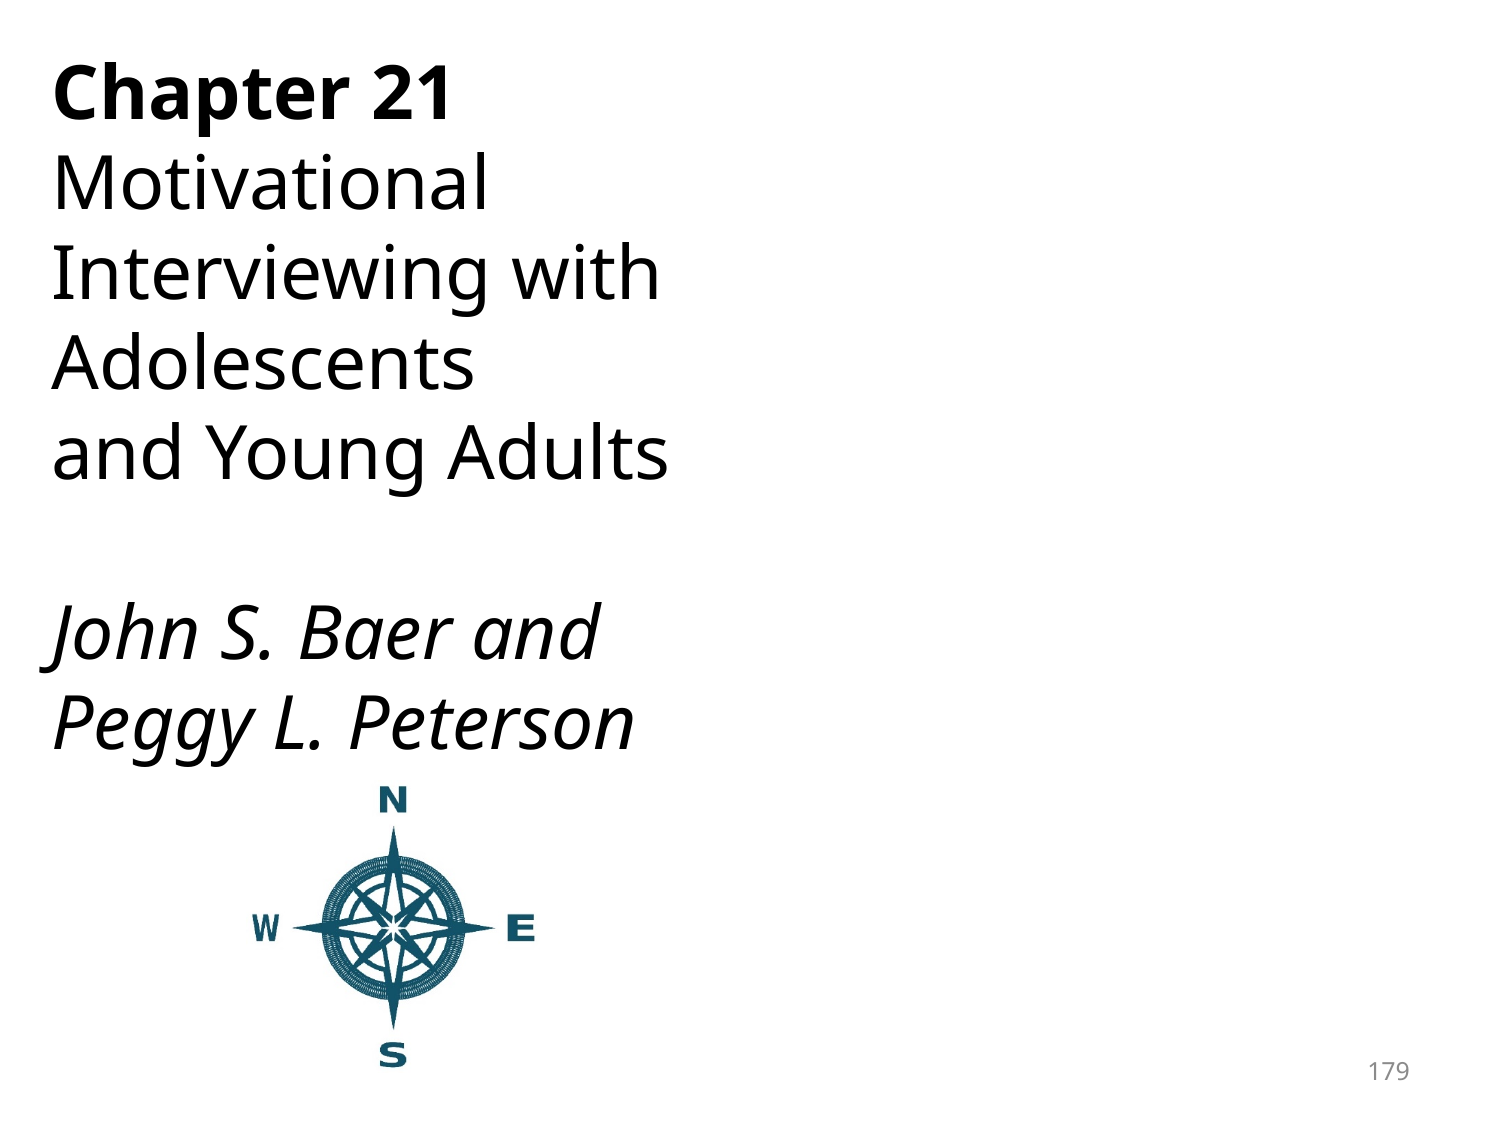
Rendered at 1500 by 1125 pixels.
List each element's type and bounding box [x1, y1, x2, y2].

picture [246, 779, 540, 1073]
slide_number [1074, 1042, 1425, 1103]
text_box [36, 37, 787, 773]
